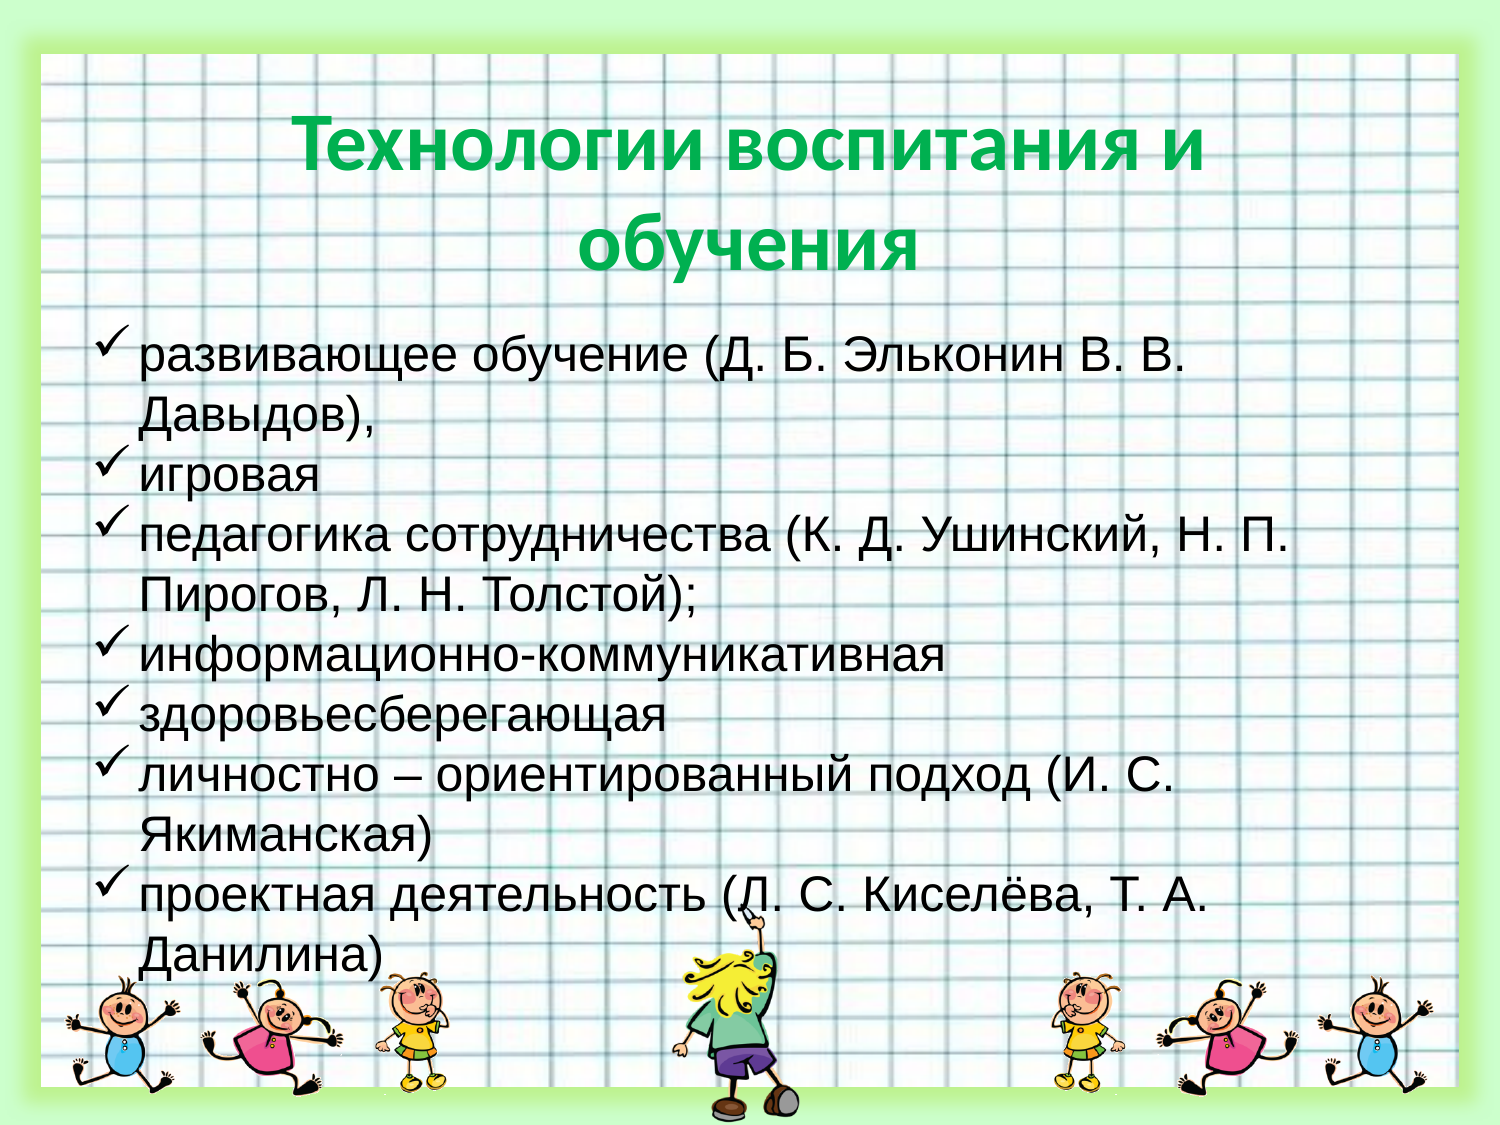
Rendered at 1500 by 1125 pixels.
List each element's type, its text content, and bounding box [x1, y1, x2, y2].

picture [41, 54, 1459, 1125]
title Технологии воспитания и обучения [112, 66, 1388, 308]
subtitle развивающее обучение (Д. Б. Эльконин В. В. Давыдов), игровая педагогика сотрудничества (К. Д. Ушинский, Н. П. Пирогов, Л. Н. Толстой); информационно-коммуникативная здоровьесберегающая личностно – ориентированный подход (И. С. Якиманская) проектная деятельность (Л. С. Киселёва, Т. А. Данилина) [76, 314, 1447, 890]
